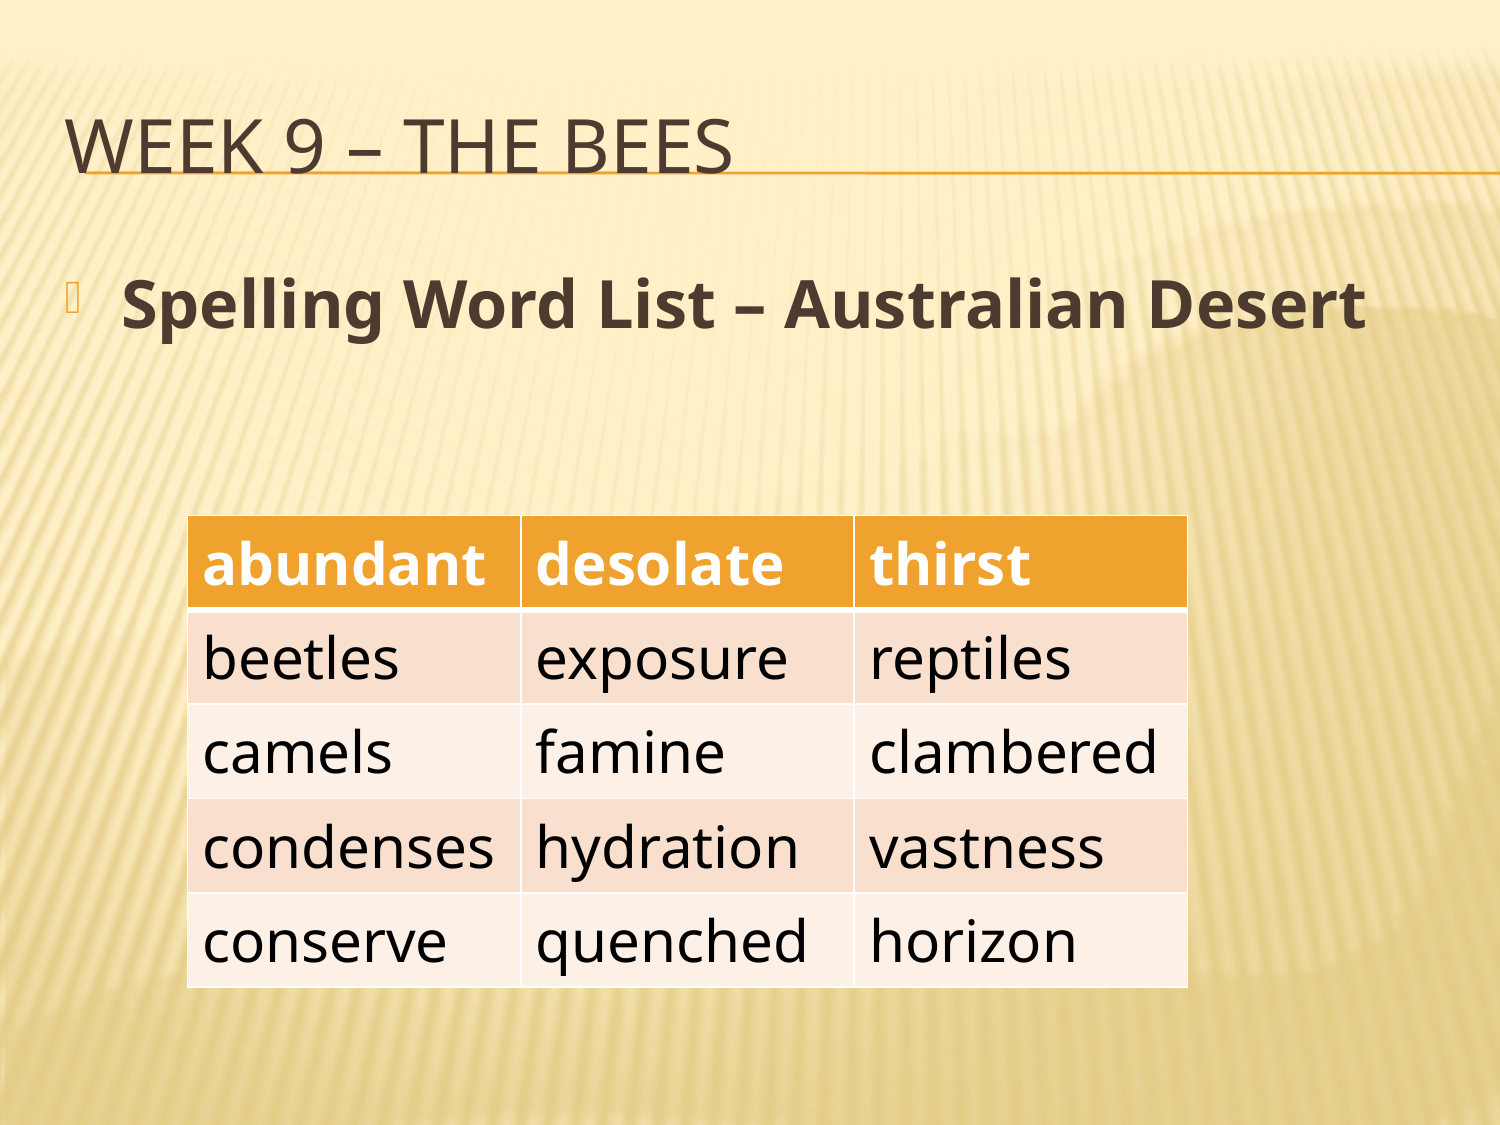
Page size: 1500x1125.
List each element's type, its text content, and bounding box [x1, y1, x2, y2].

title Week 9 – The bees [50, 75, 1475, 213]
table_cell conserve [188, 894, 520, 986]
table_cell vastness [855, 799, 1187, 892]
table_cell hydration [522, 799, 853, 892]
table_cell camels [188, 705, 520, 798]
table_header desolate [522, 516, 853, 607]
table_header thirst [855, 516, 1187, 607]
table_cell famine [522, 705, 853, 798]
table_cell reptiles [855, 613, 1187, 703]
table_header abundant [188, 516, 520, 607]
table_cell clambered [855, 705, 1187, 798]
table_cell beetles [188, 613, 520, 703]
table_cell quenched [522, 894, 853, 986]
list Spelling Word List – Australian Desert [50, 254, 1475, 998]
table_cell horizon [855, 894, 1187, 986]
table_cell condenses [188, 799, 520, 892]
table_cell exposure [522, 613, 853, 703]
